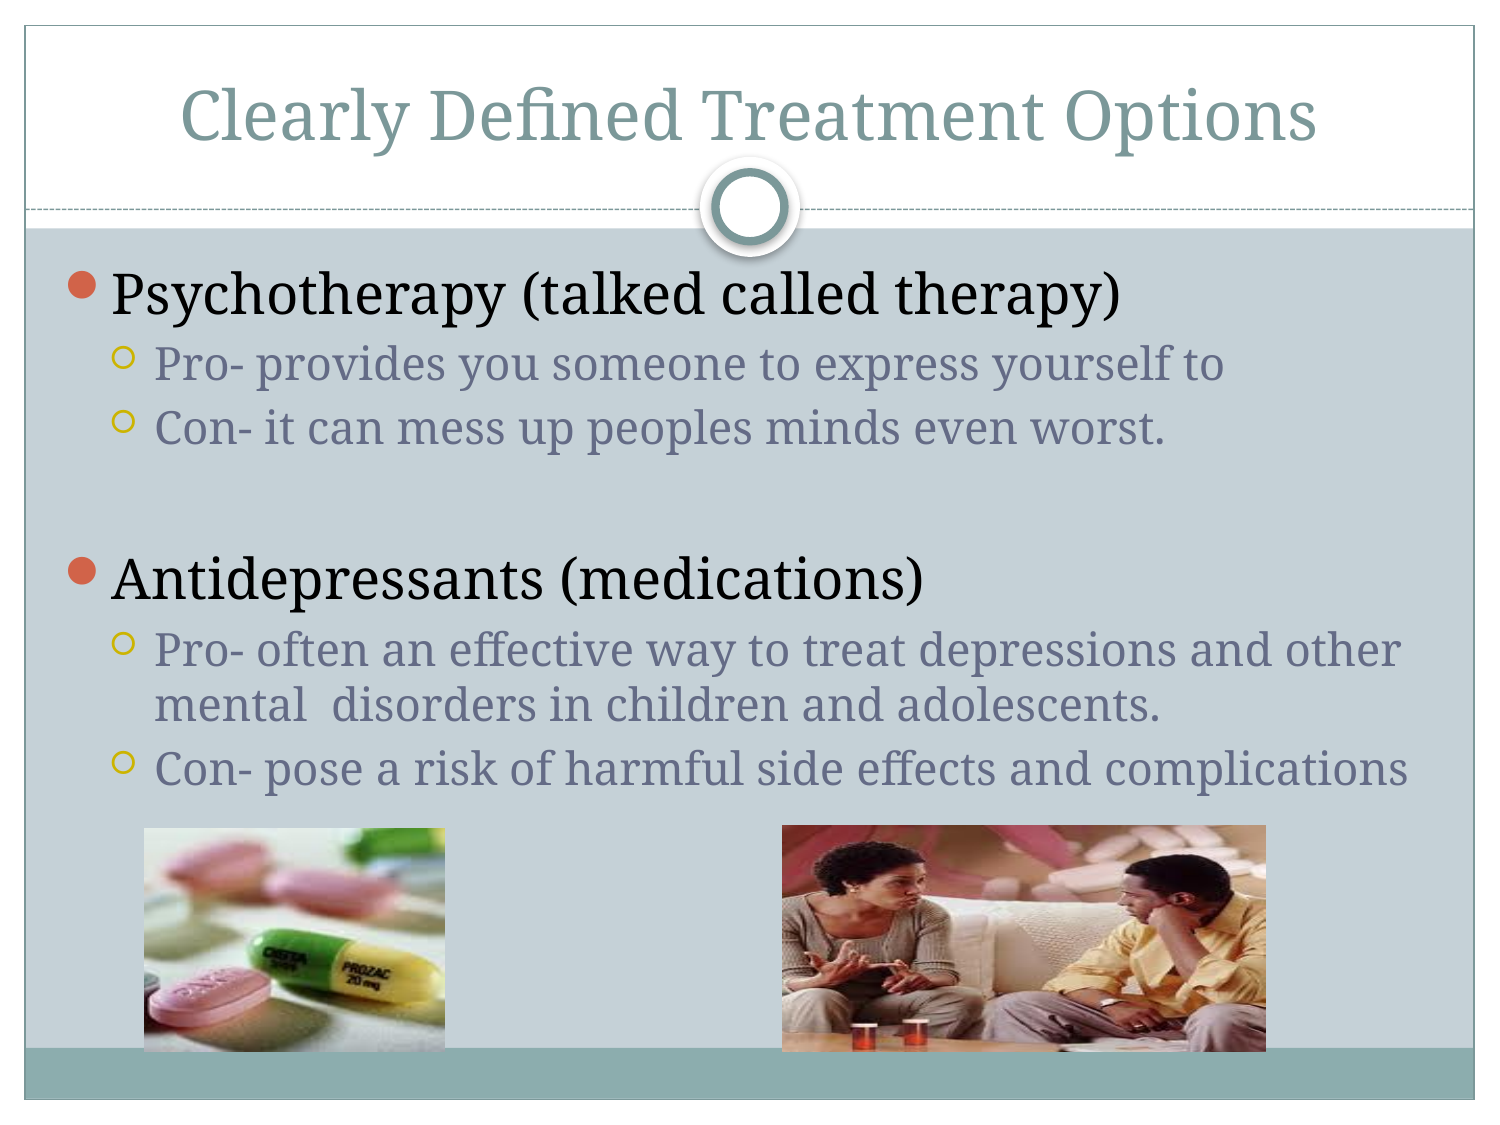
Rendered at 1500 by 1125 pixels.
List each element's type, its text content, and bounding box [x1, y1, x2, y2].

title Clearly Defined Treatment Options [49, 37, 1450, 162]
picture [144, 828, 445, 1052]
picture [781, 825, 1266, 1052]
list Psychotherapy (talked called therapy) Pro- provides you someone to express yourself to Con- it can mess up peoples minds even worst. Antidepressants (medications) Pro- often an effective way to treat depressions and other mental disorders in children and adolescents. Con- pose a risk of harmful side effects and complications [49, 250, 1445, 1001]
